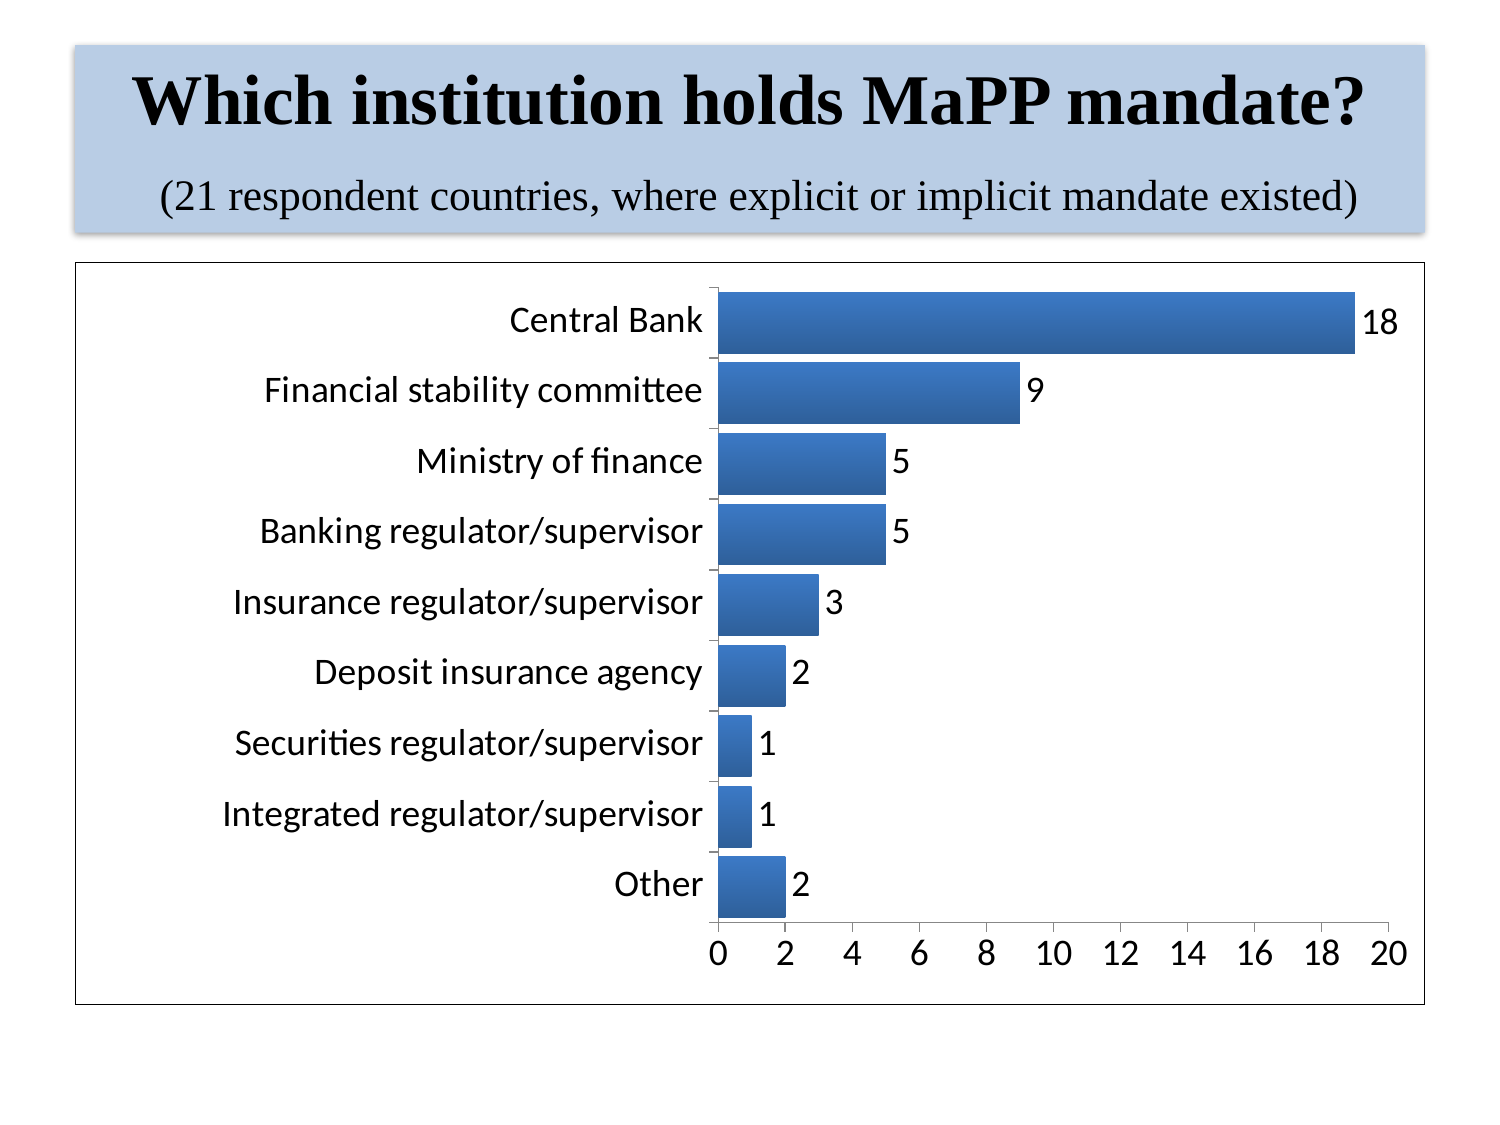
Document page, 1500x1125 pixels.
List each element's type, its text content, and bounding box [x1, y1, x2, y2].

title Which institution holds MaPP mandate? (21 respondent countries, where explicit or implicit mandate existed) [74, 44, 1426, 233]
chart [74, 262, 1426, 1006]
